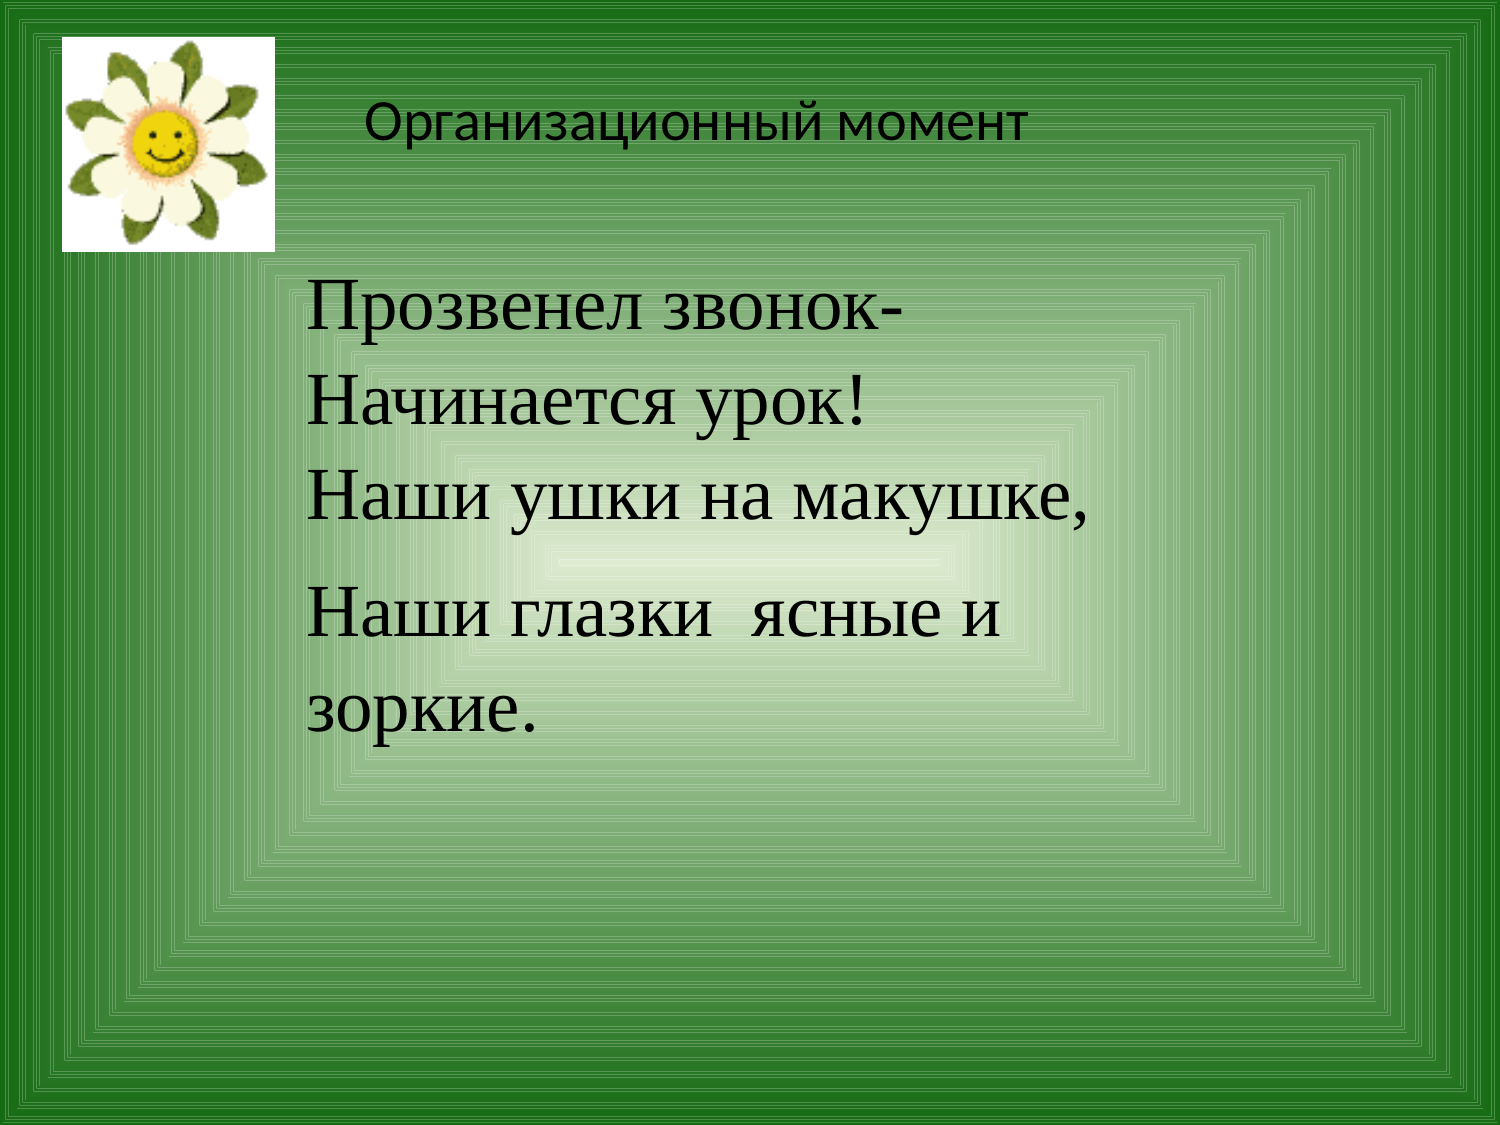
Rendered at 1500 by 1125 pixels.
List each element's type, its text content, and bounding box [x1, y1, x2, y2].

text_box Организационный момент [349, 75, 1413, 160]
picture [62, 37, 275, 253]
table_header Прозвенел звонок- Начинается урок! Наши ушки на макушке, Наши глазки ясные и зоркие. [212, 250, 1250, 748]
